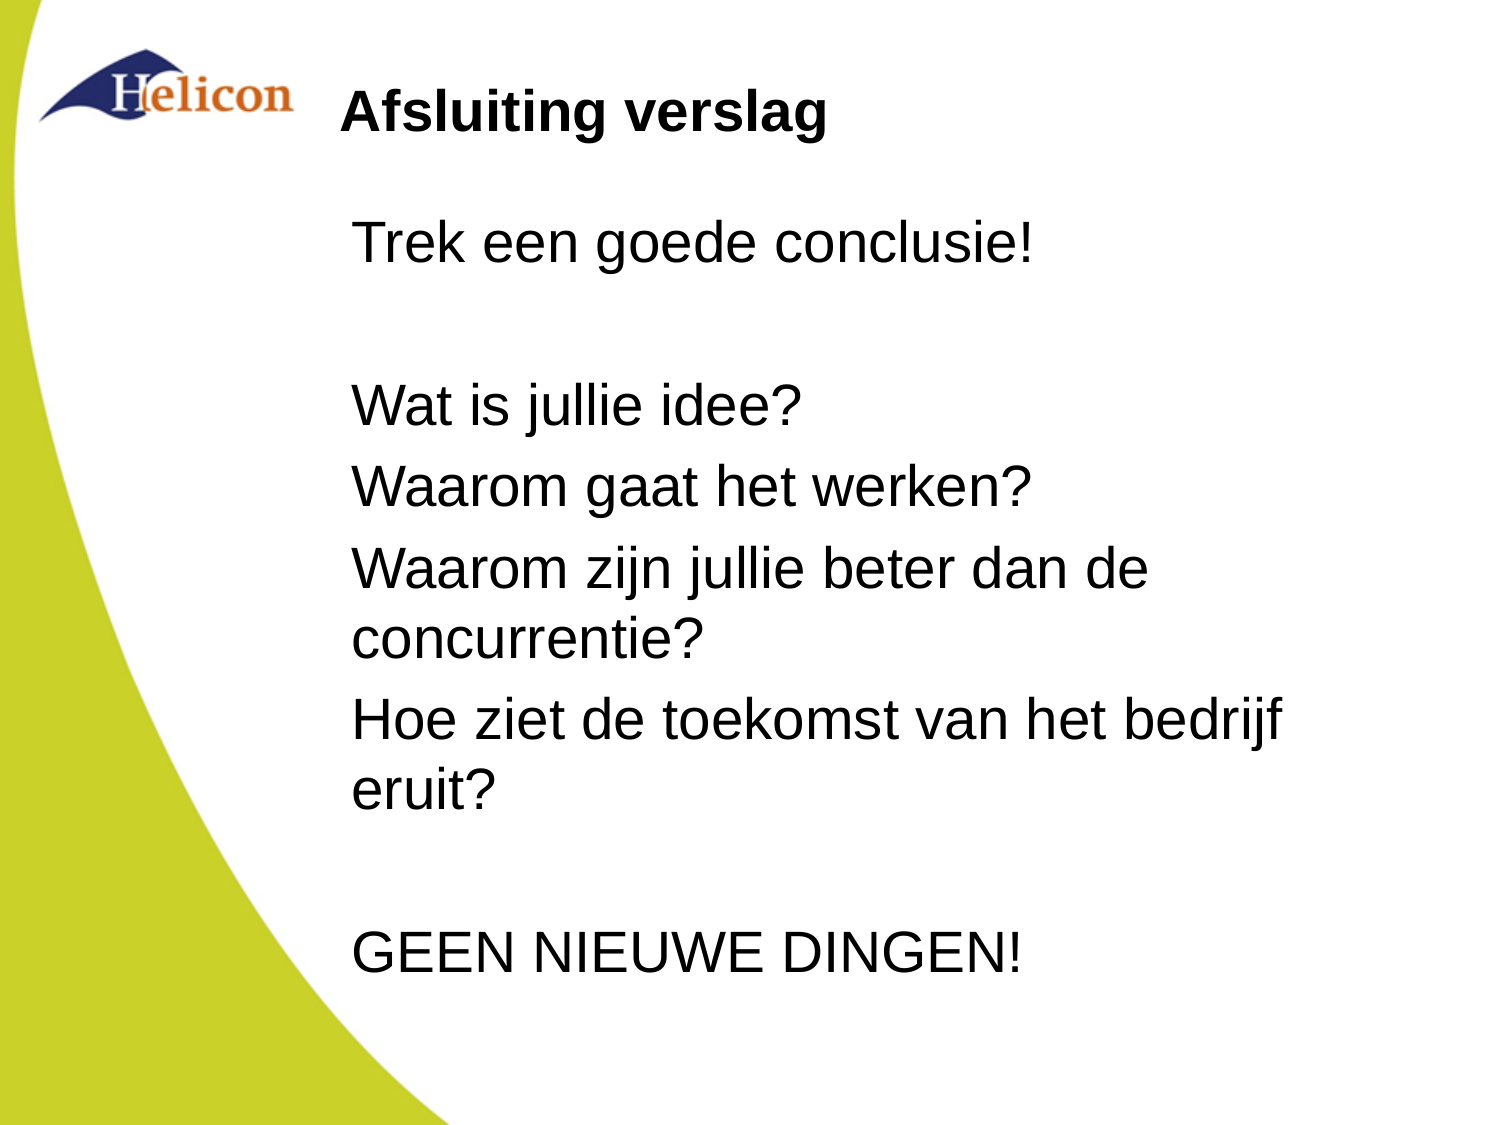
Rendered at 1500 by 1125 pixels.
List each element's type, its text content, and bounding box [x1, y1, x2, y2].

list Trek een goede conclusie! Wat is jullie idee? Waarom gaat het werken? Waarom zijn jullie beter dan de concurrentie? Hoe ziet de toekomst van het bedrijf eruit? GEEN NIEUWE DINGEN! [336, 196, 1425, 1005]
title Afsluiting verslag [324, 54, 1415, 161]
picture [0, 0, 1500, 1125]
